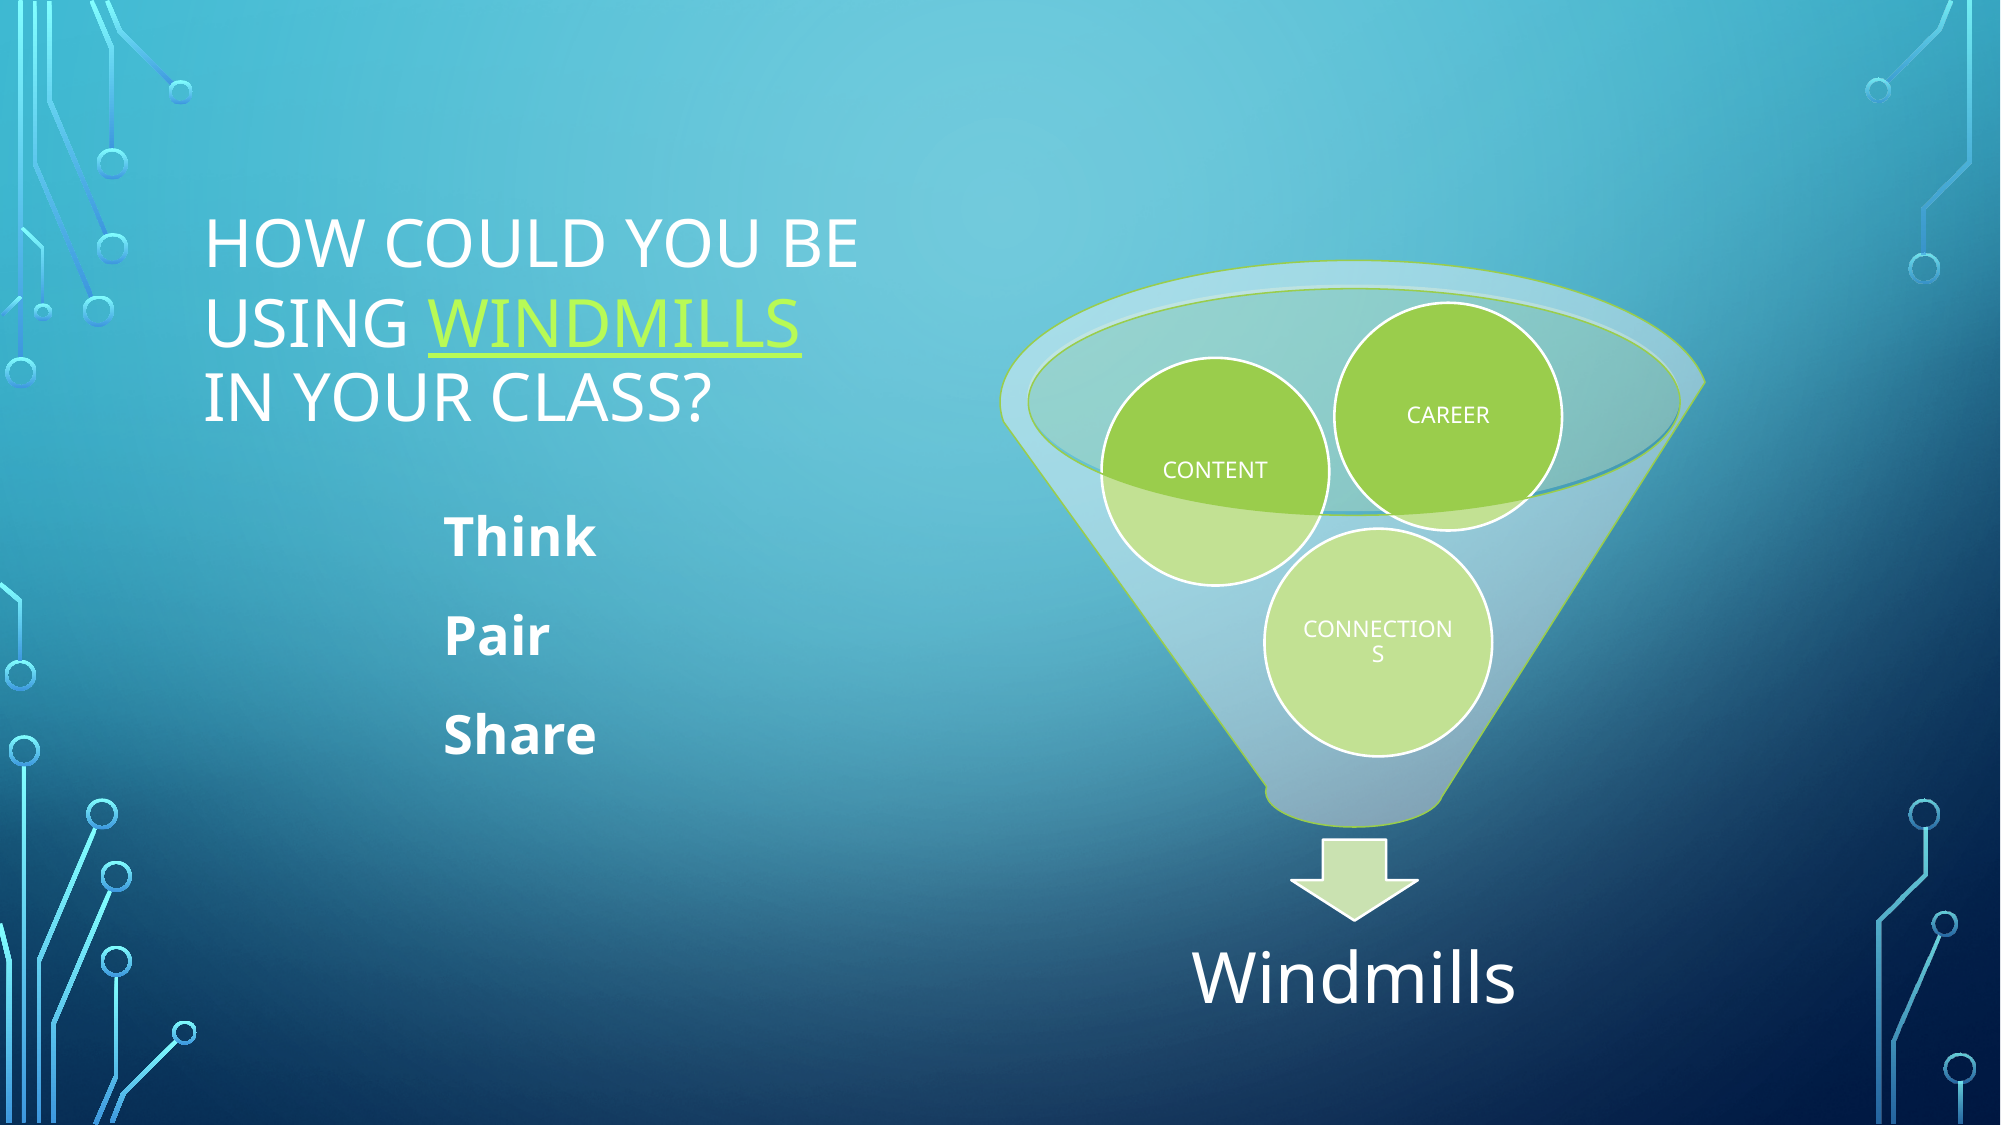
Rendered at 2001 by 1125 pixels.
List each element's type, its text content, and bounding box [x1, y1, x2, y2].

title How could you be using WINDMILLS in your class? [188, 99, 889, 444]
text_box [775, 251, 1934, 1062]
list Think Pair Share [428, 481, 1061, 1063]
